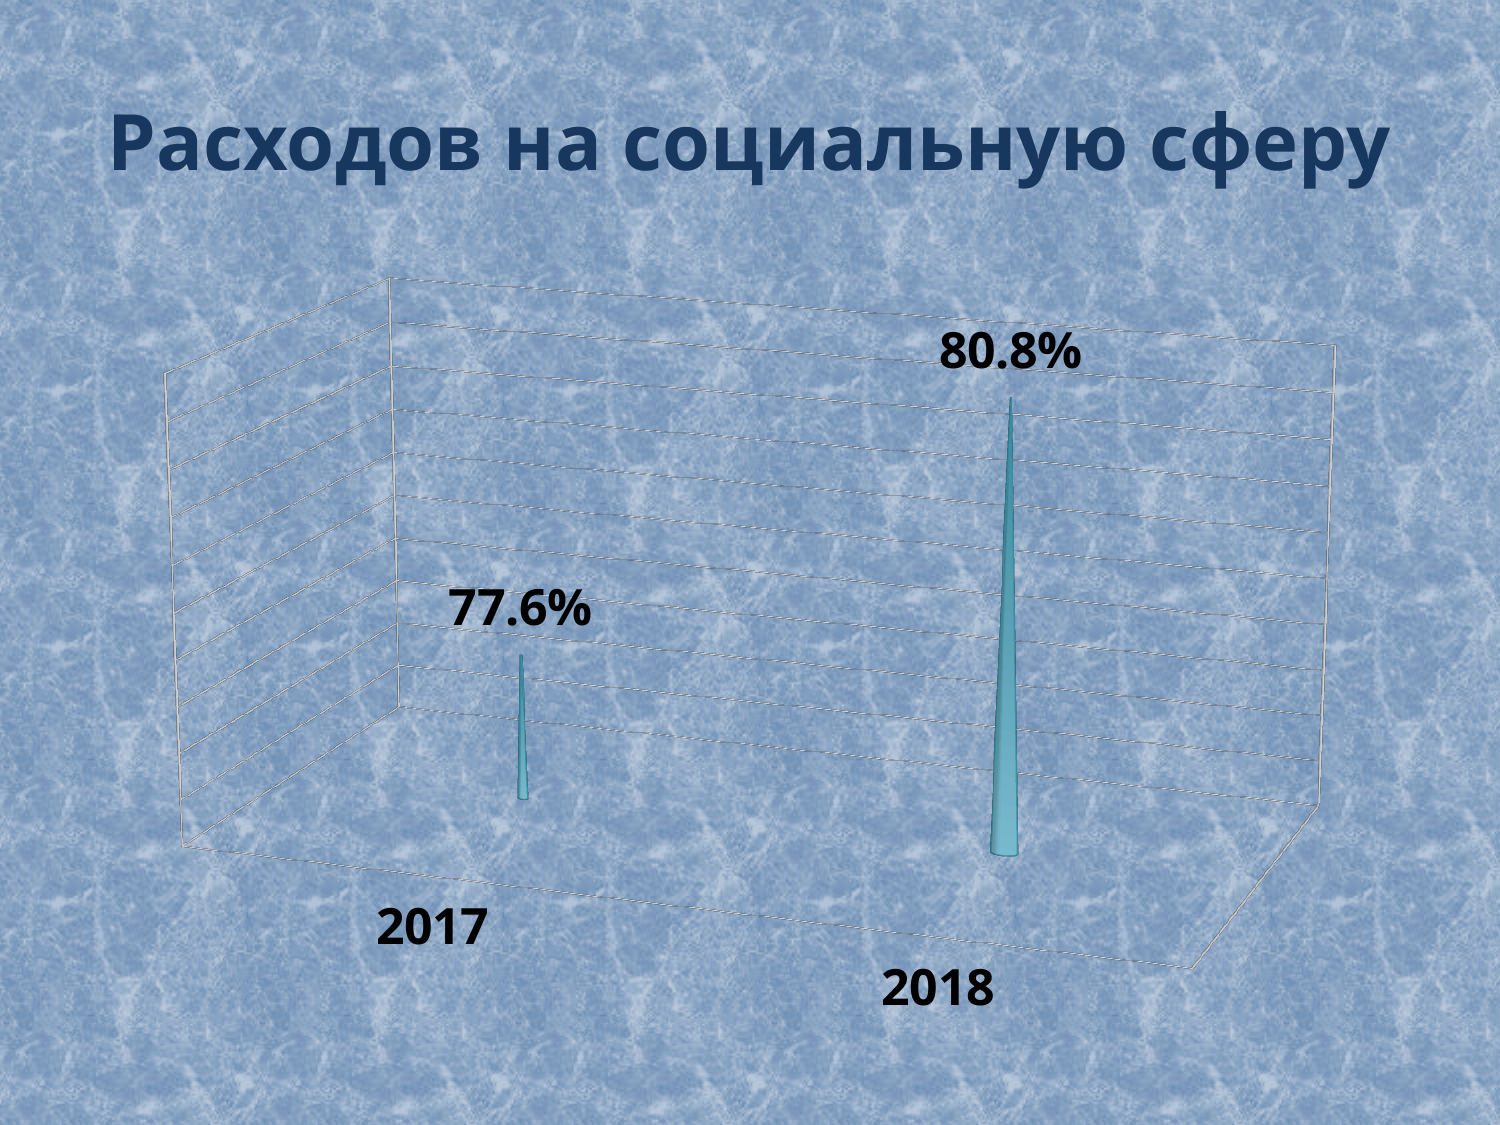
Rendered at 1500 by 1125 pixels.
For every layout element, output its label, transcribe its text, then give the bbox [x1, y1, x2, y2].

chart [74, 262, 1426, 1036]
title Расходов на социальную сферу [75, 45, 1425, 233]
